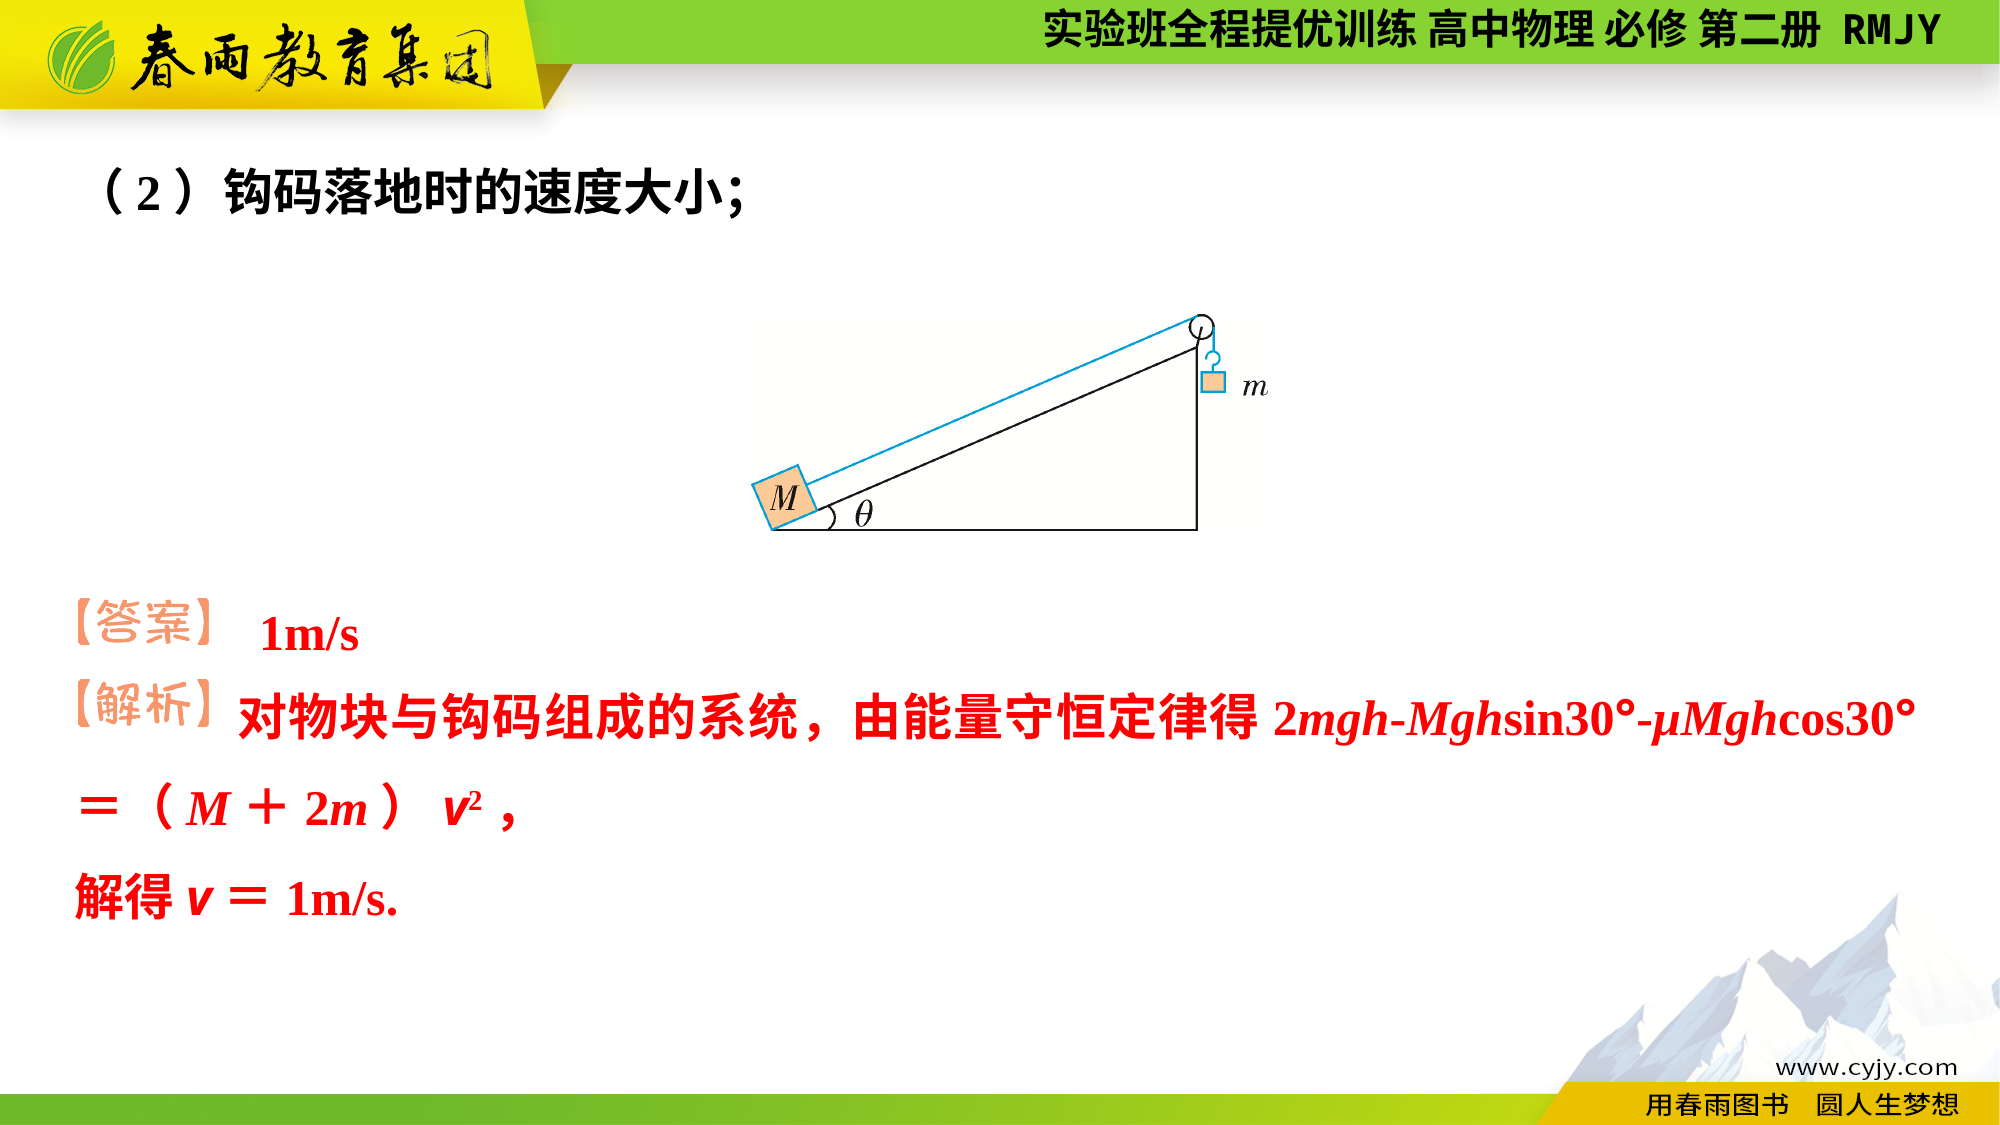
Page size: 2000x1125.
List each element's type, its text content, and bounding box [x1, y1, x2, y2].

picture [0, 0, 2000, 1125]
text_box 1m/s [244, 562, 375, 668]
list （2）钩码落地时的速度大小； [59, 122, 1944, 217]
